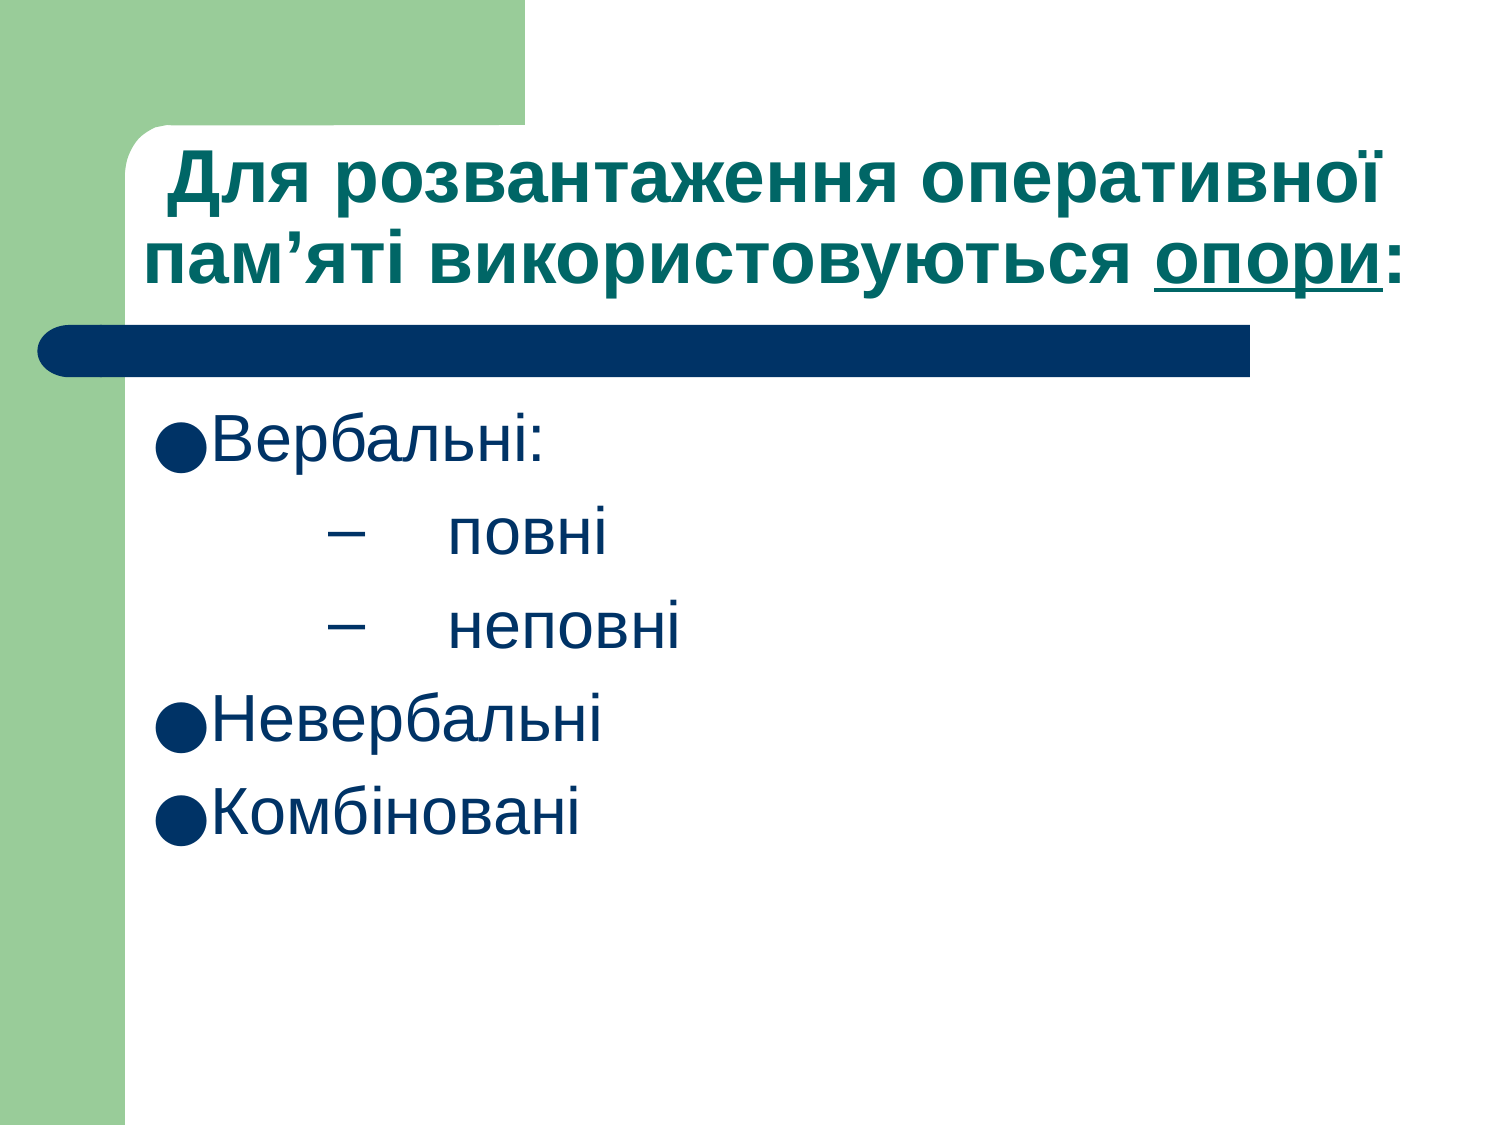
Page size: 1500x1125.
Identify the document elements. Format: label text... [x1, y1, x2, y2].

title Для розвантаження оперативної пам’яті використовуються опори: [125, 125, 1425, 313]
list Вербальні: повні неповні Невербальні Комбіновані [137, 387, 1400, 999]
